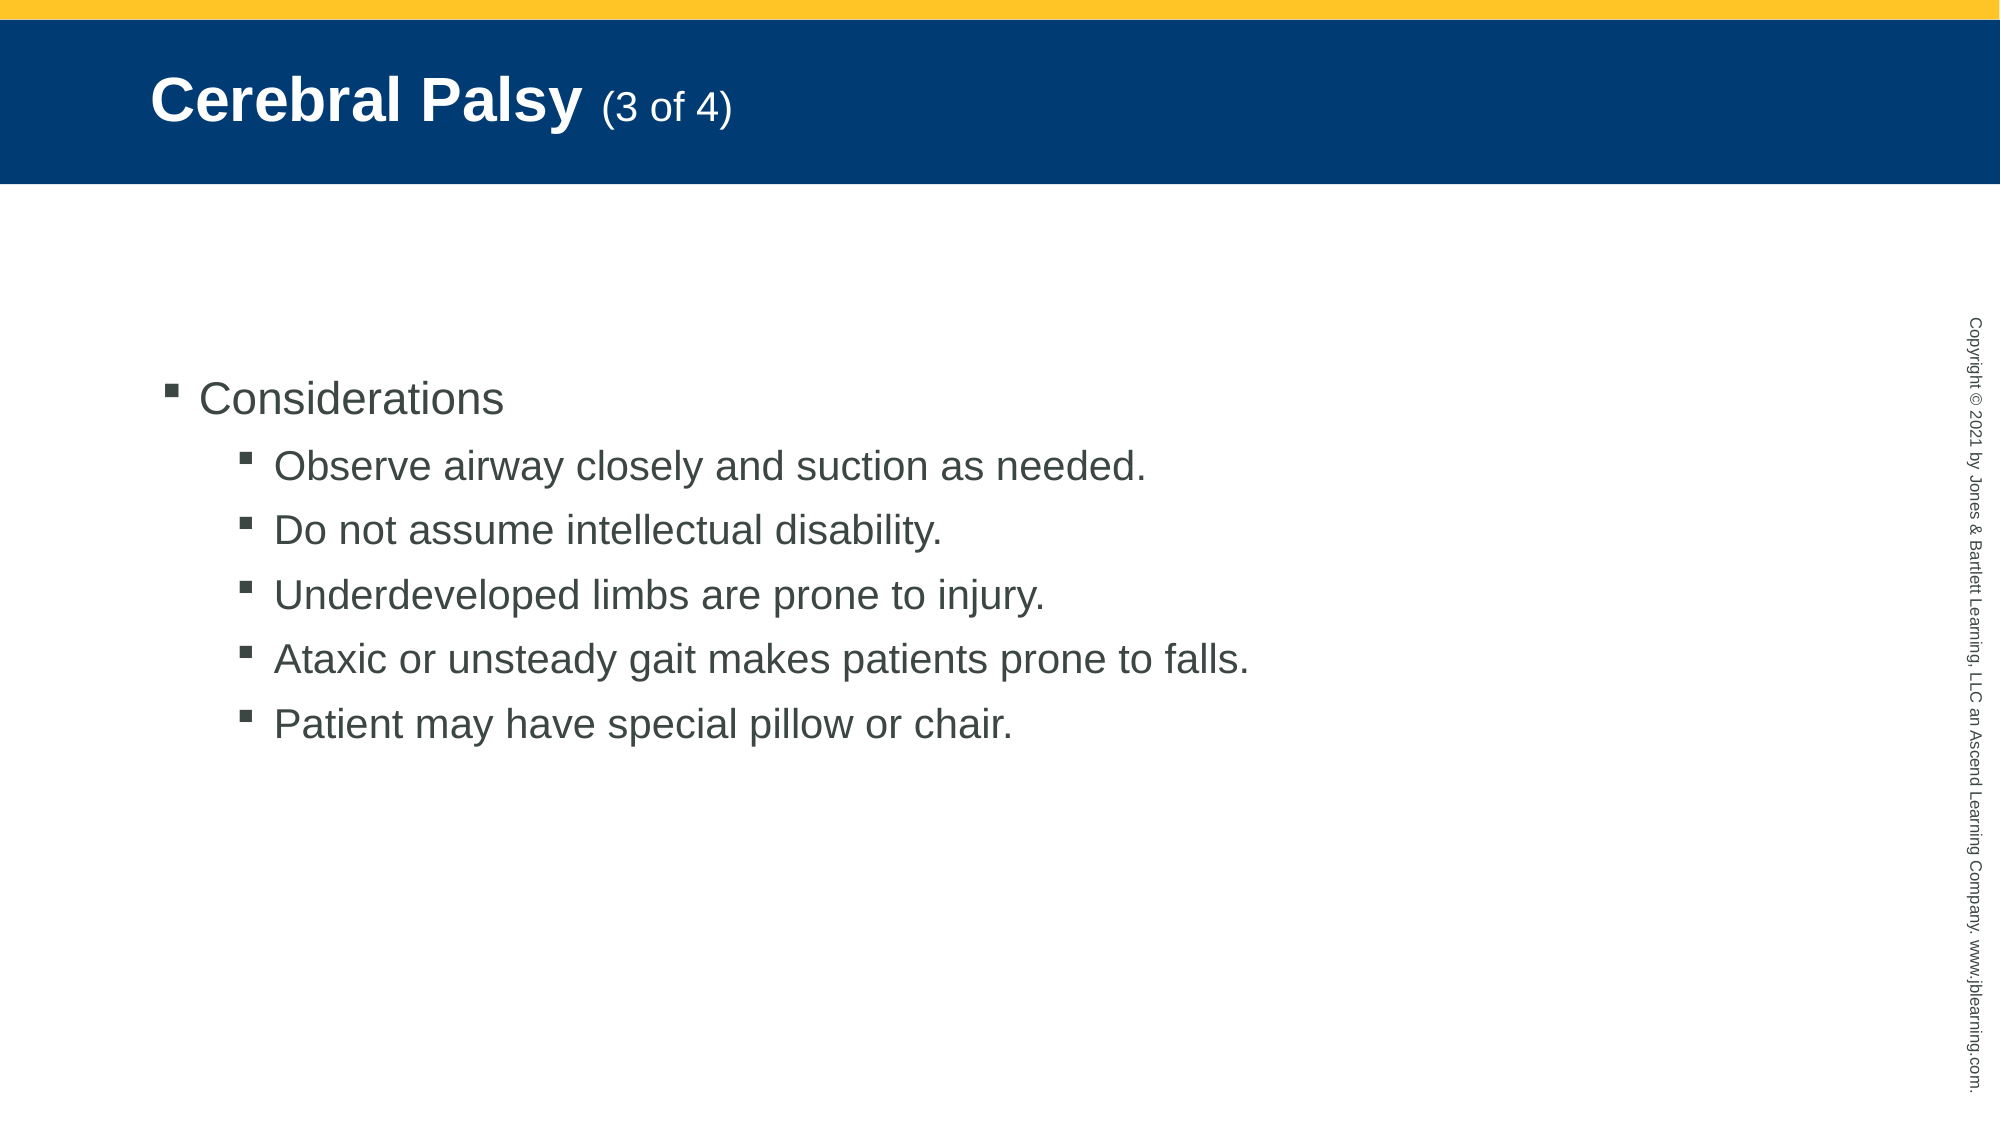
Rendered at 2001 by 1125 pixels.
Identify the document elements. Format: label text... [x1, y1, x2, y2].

list Considerations Observe airway closely and suction as needed. Do not assume intellectual disability. Underdeveloped limbs are prone to injury. Ataxic or unsteady gait makes patients prone to falls. Patient may have special pillow or chair. [146, 361, 1859, 1016]
title Cerebral Palsy (3 of 4) [0, 19, 2000, 185]
